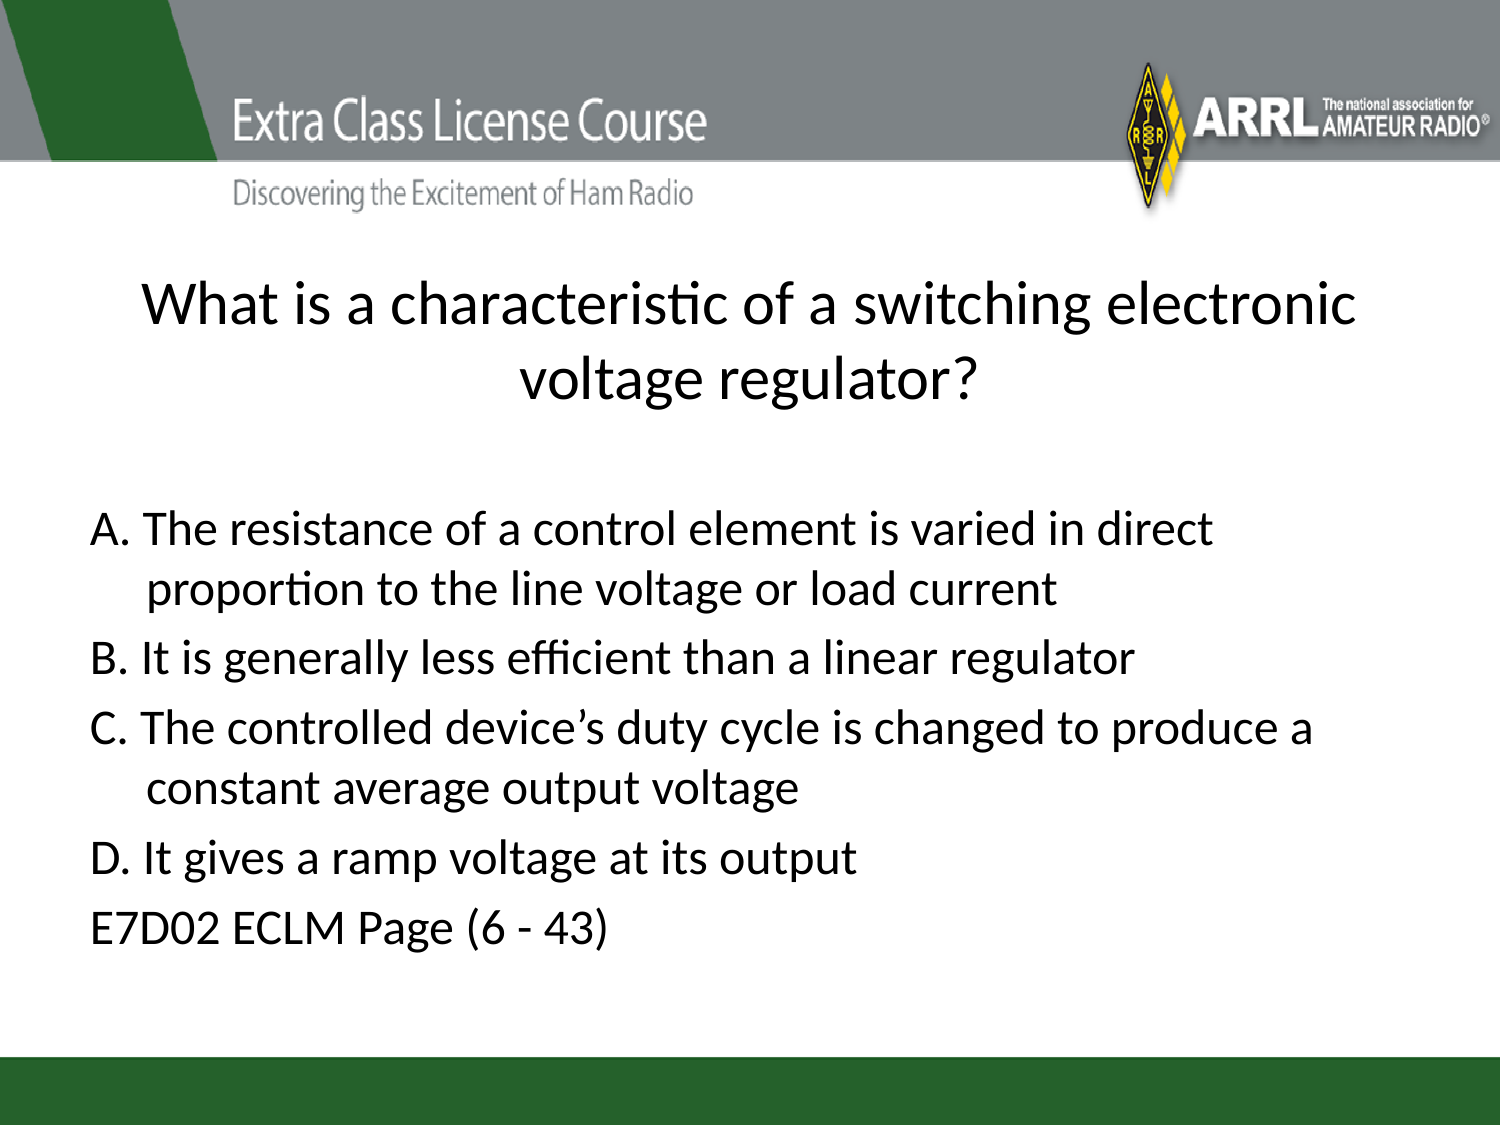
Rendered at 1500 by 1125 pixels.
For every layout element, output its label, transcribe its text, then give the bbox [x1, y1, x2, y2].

list A. The resistance of a control element is varied in direct proportion to the line voltage or load current B. It is generally less efficient than a linear regulator C. The controlled device’s duty cycle is changed to produce a constant average output voltage D. It gives a ramp voltage at its output E7D02 ECLM Page (6 - 43) [75, 487, 1425, 1005]
title What is a characteristic of a switching electronic voltage regulator? [75, 254, 1425, 435]
picture [0, 0, 1500, 1125]
